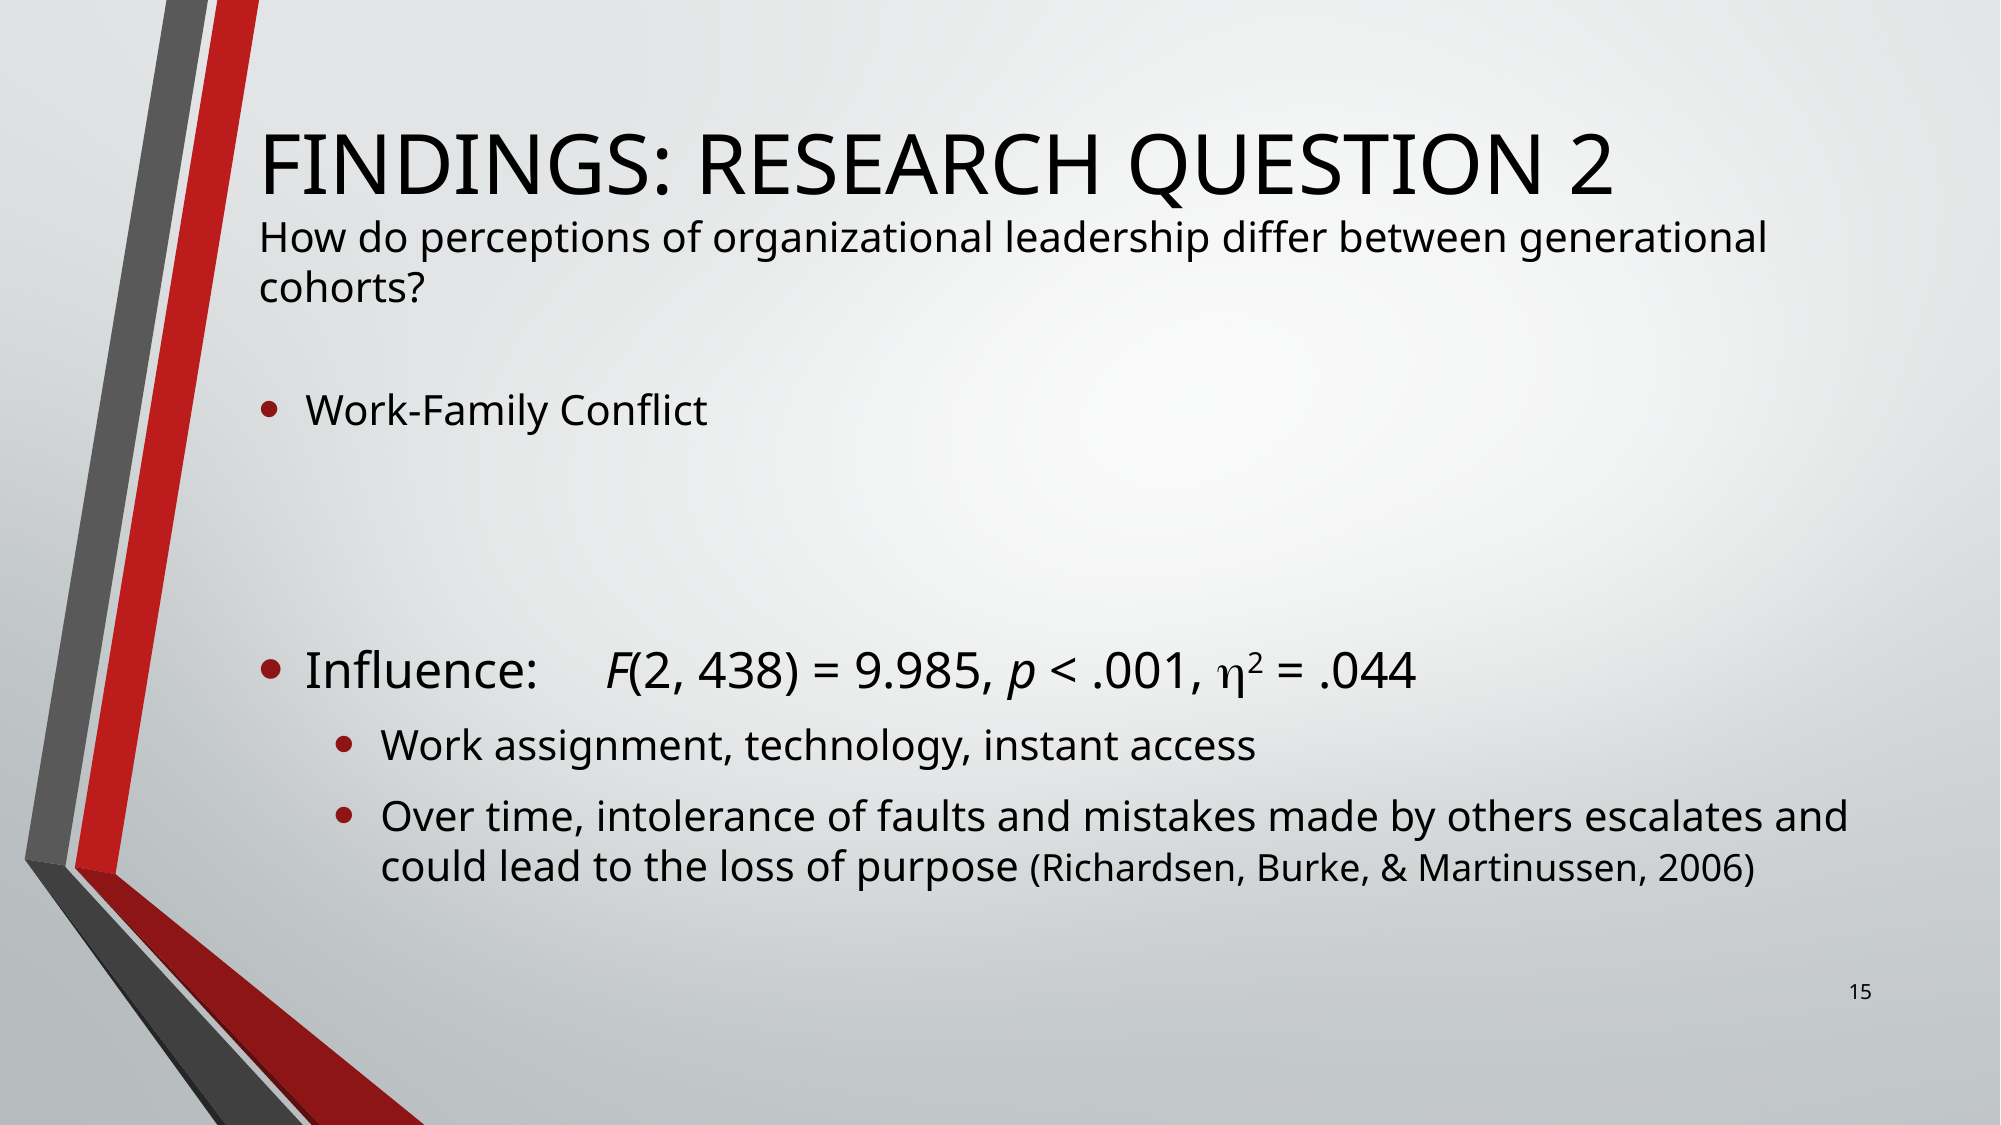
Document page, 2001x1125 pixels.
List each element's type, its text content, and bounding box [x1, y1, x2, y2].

text_box Influence: F(2, 438) = 9.985, p < .001, 2 = .044 Work assignment, technology, instant access Over time, intolerance of faults and mistakes made by others escalates and could lead to the loss of purpose (Richardsen, Burke, & Martinussen, 2006) [243, 636, 1887, 963]
title FINDINGS: RESEARCH QUESTION 2 How do perceptions of organizational leadership differ between generational cohorts? [243, 112, 1887, 310]
slide_number 15 [1796, 963, 1887, 1023]
list Work-Family Conflict [243, 354, 1887, 463]
